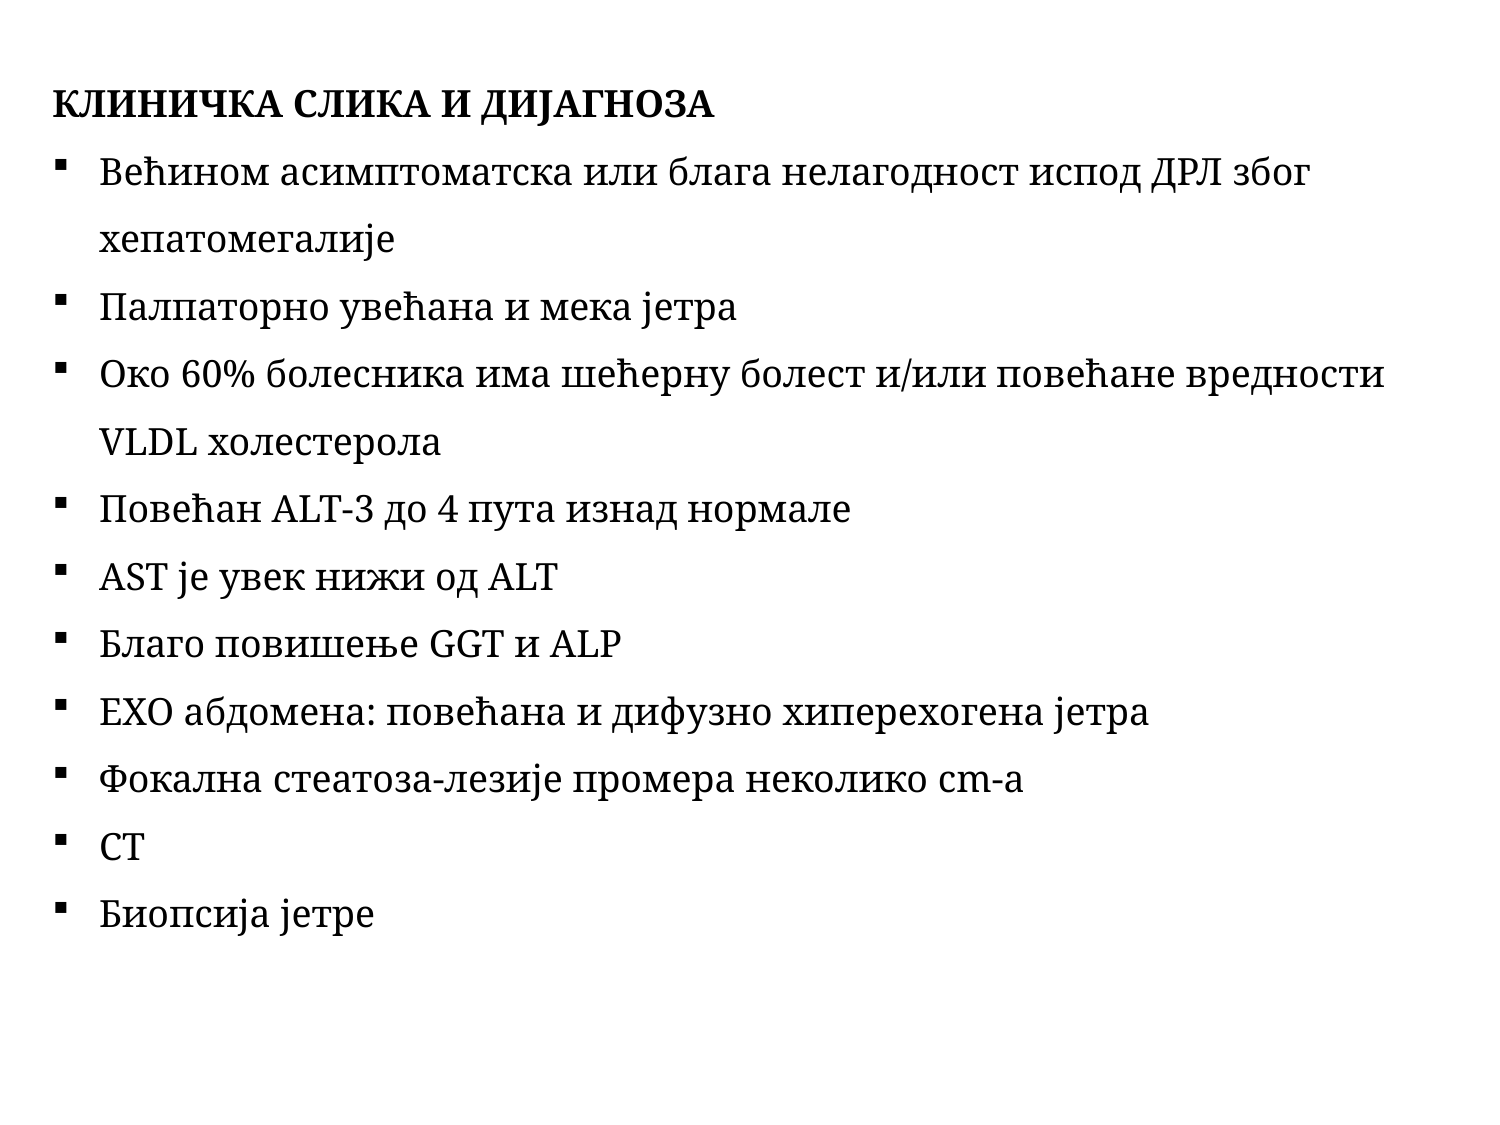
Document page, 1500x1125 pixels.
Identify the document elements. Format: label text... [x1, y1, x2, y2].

text_box КЛИНИЧКА СЛИКА И ДИЈАГНОЗА Већином асимптоматска или блага нелагодност испод ДРЛ због хепатомегалије Палпаторно увећана и мека јетра Око 60% болесника има шећерну болест и/или повећане вредности VLDL холестерола Повећан ALT-3 до 4 пута изнад нормале AST је увек нижи од ALT Благо повишење GGT и ALP ЕХО абдомена: повећана и дифузно хиперехогена јетра Фокална стеатоза-лезије промера неколико cm-a CT Биопсија јетре [37, 50, 1488, 943]
